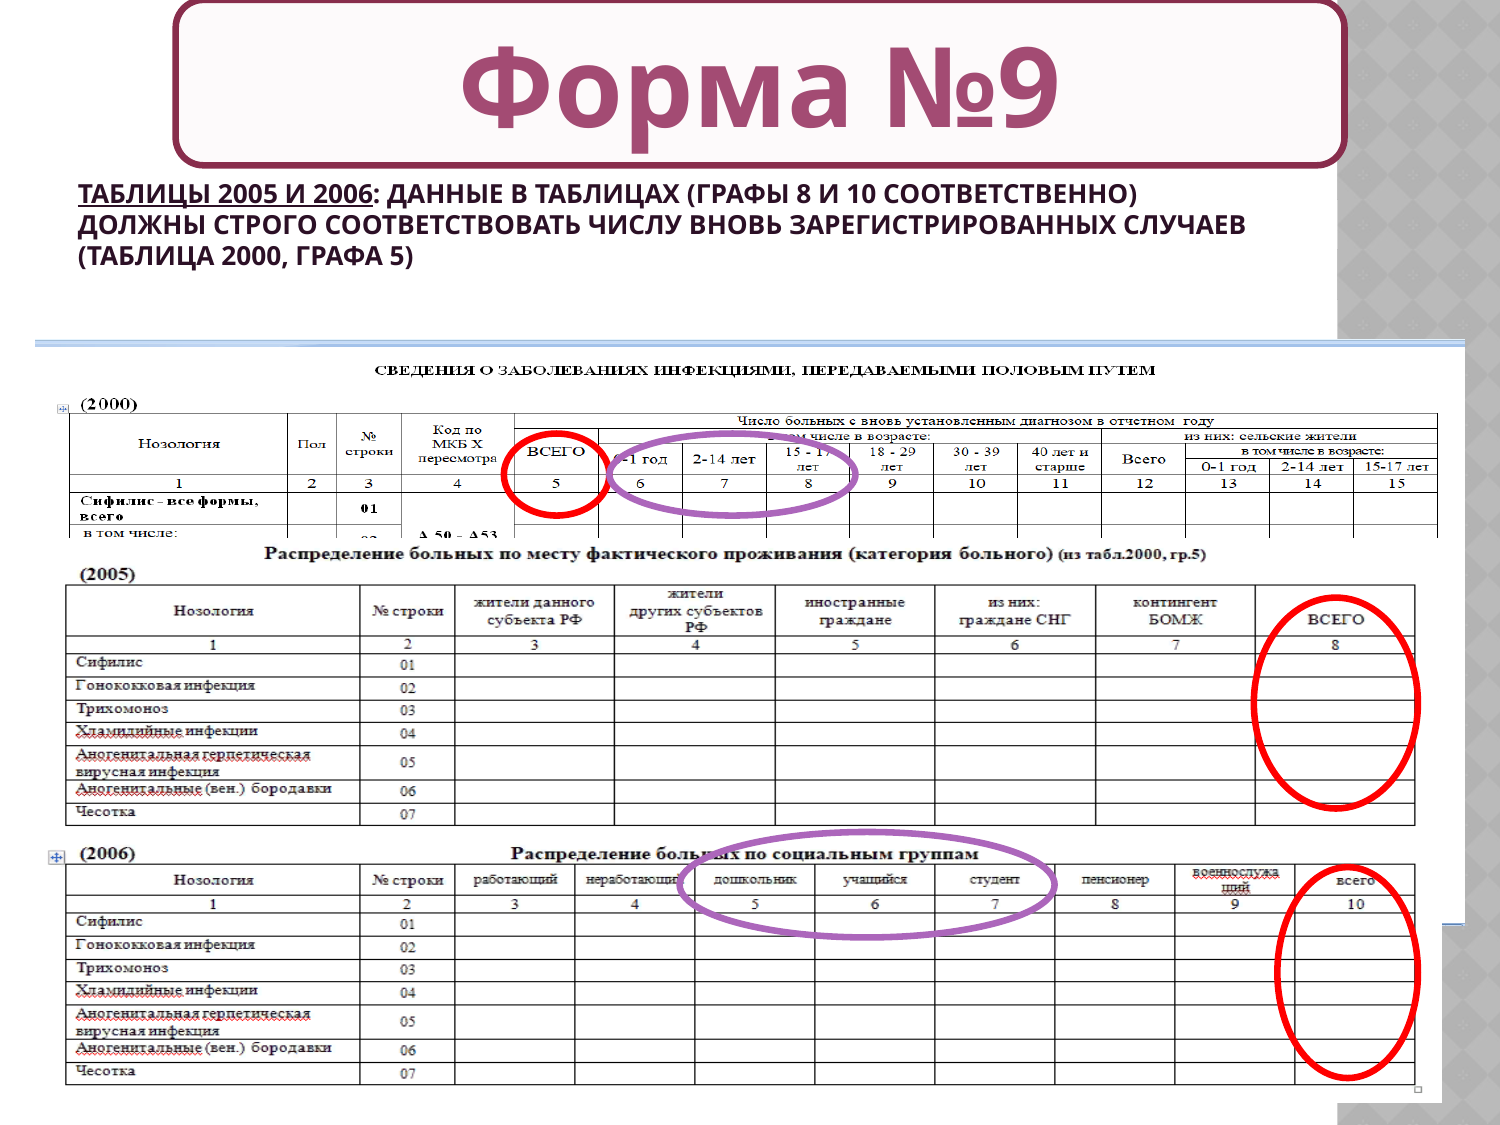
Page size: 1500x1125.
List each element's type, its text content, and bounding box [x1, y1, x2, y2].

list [34, 339, 1466, 927]
title Таблицы 2005 и 2006: данные в таблицах (графы 8 и 10 соответственно) должны строго соответствовать числу вновь зарегистрированных случаев (таблица 2000, графа 5) [70, 175, 1259, 337]
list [34, 538, 1442, 1104]
text_box Форма №9 [172, 0, 1348, 169]
